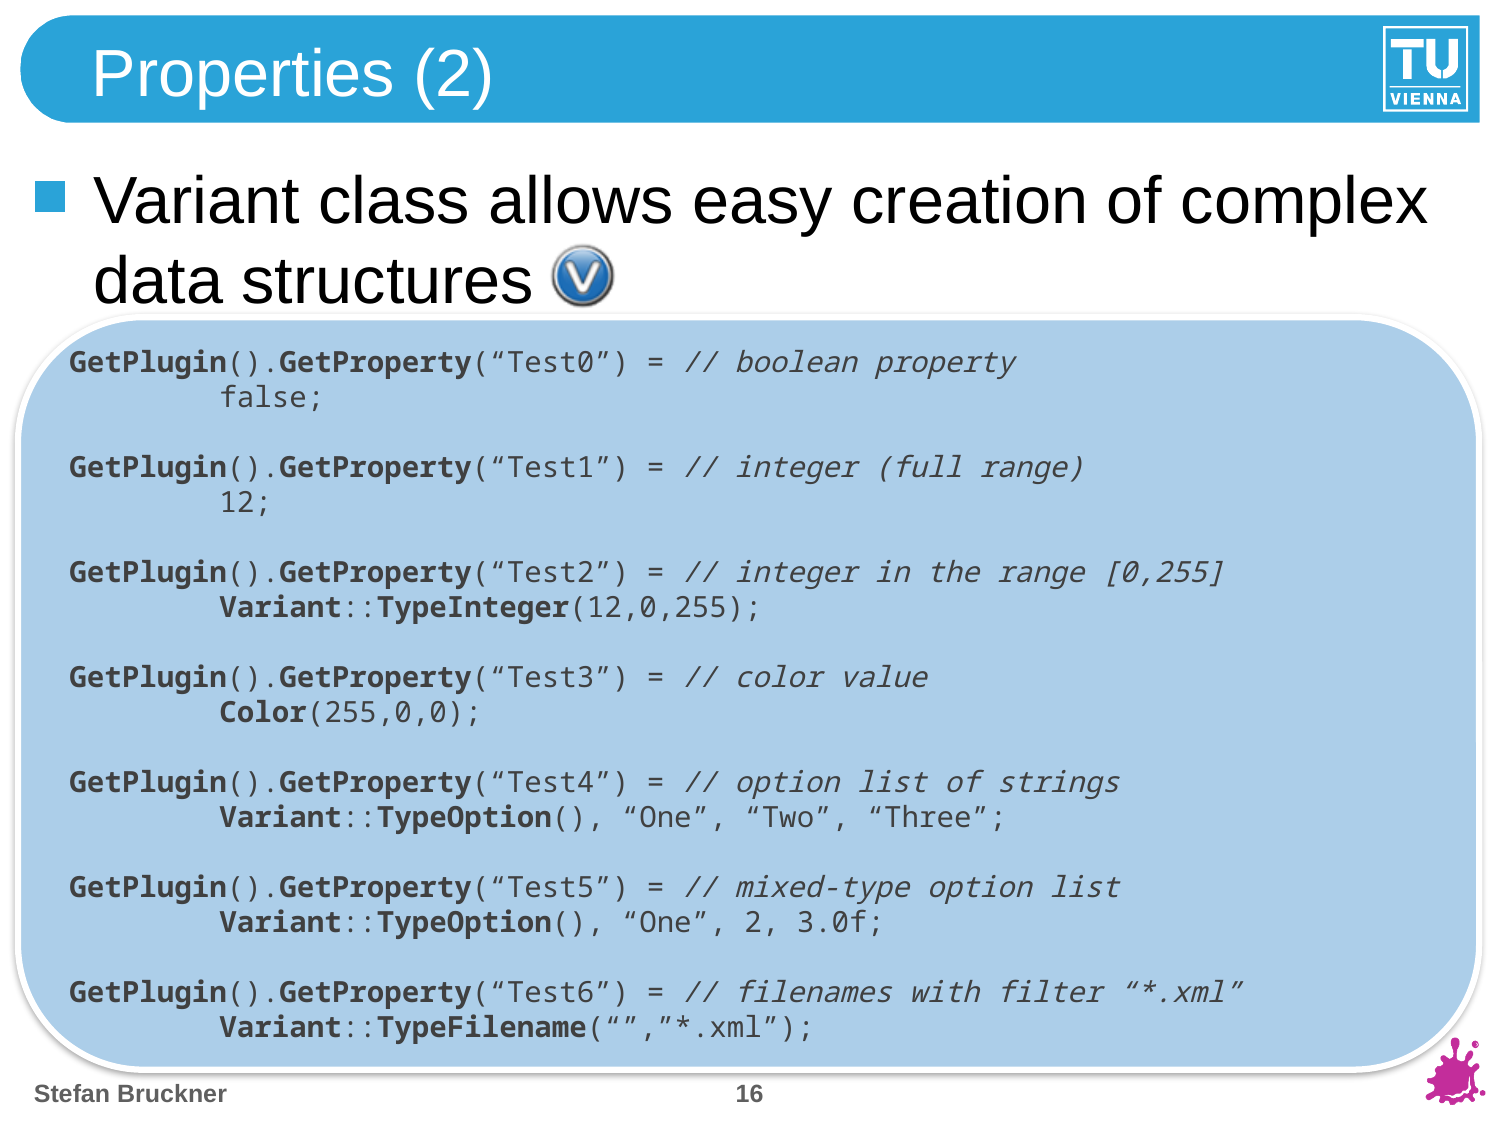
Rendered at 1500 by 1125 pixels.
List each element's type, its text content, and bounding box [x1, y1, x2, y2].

slide_number 15 [660, 1081, 839, 1118]
text_box GetPlugin().GetProperty(“Test0”) = // boolean property false; GetPlugin().GetProperty(“Test1”) = // integer (full range) 12; GetPlugin().GetProperty(“Test2”) = // integer in the range [0,255] Variant::TypeInteger(12,0,255); GetPlugin().GetProperty(“Test3”) = // color value Color(255,0,0); GetPlugin().GetProperty(“Test4”) = // option list of strings Variant::TypeOption(), “One”, “Two”, “Three”; GetPlugin().GetProperty(“Test5”) = // mixed-type option list Variant::TypeOption(), “One”, 2, 3.0f; GetPlugin().GetProperty(“Test6”) = // filenames with filter “*.xml” Variant::TypeFilename(“”,”*.xml”); [14, 313, 1483, 1073]
title Properties (2) [76, 6, 1351, 132]
footer Stefan Bruckner [18, 1067, 637, 1118]
picture [544, 238, 621, 315]
list Variant class allows easy creation of complex data structures [19, 148, 1481, 315]
